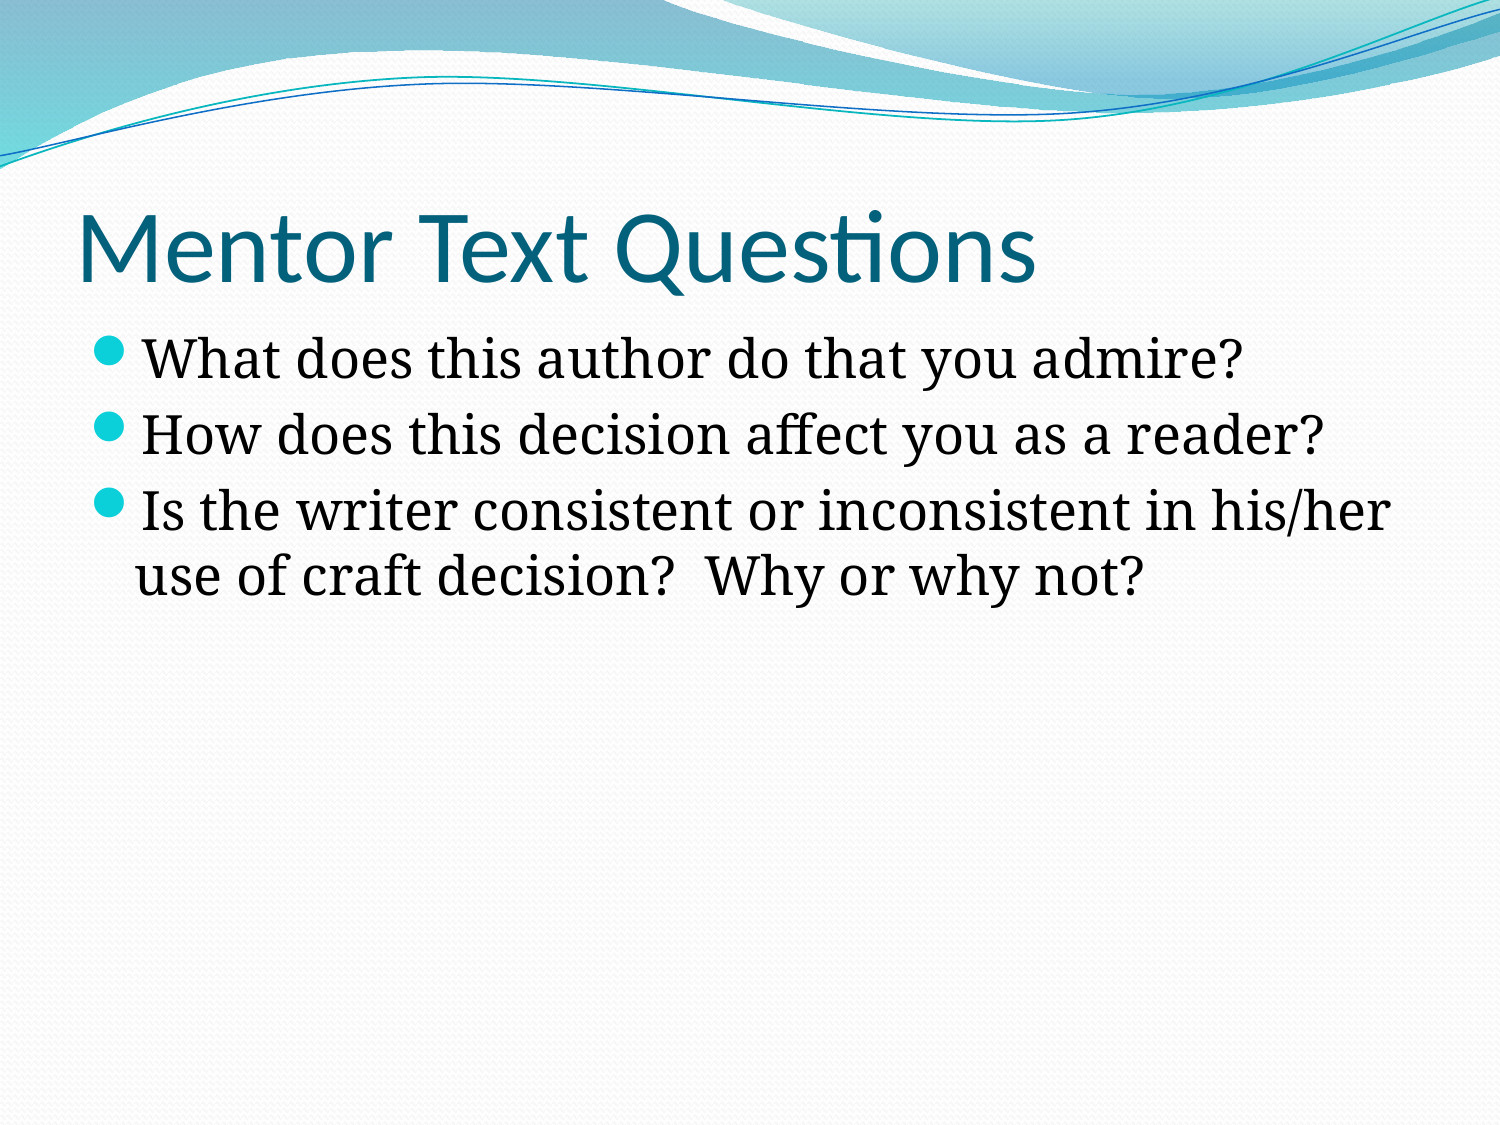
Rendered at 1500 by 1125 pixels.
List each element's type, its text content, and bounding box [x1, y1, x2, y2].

title Mentor Text Questions [75, 115, 1425, 303]
list What does this author do that you admire? How does this decision affect you as a reader? Is the writer consistent or inconsistent in his/her use of craft decision? Why or why not? [75, 317, 1425, 1038]
